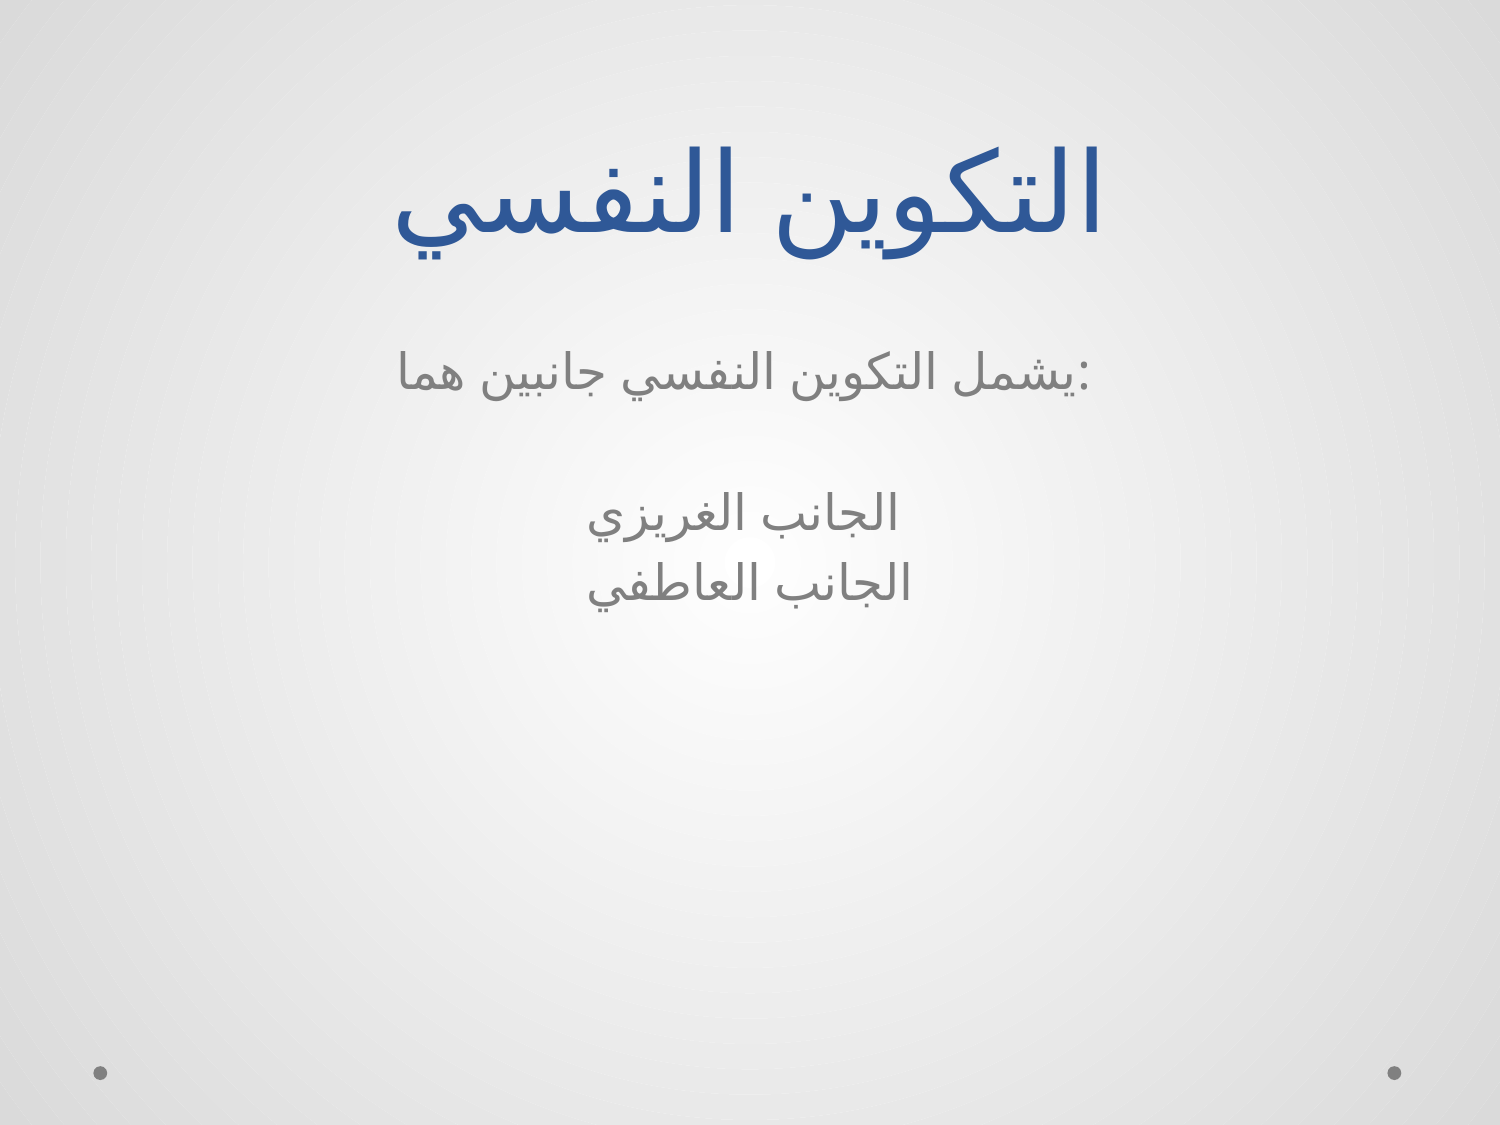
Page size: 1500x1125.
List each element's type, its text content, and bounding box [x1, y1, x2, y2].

list يشمل التكوين النفسي جانبين هما: الجانب الغريزي الجانب العاطفي [75, 262, 1425, 1005]
title التكوين النفسي [75, 0, 1425, 262]
